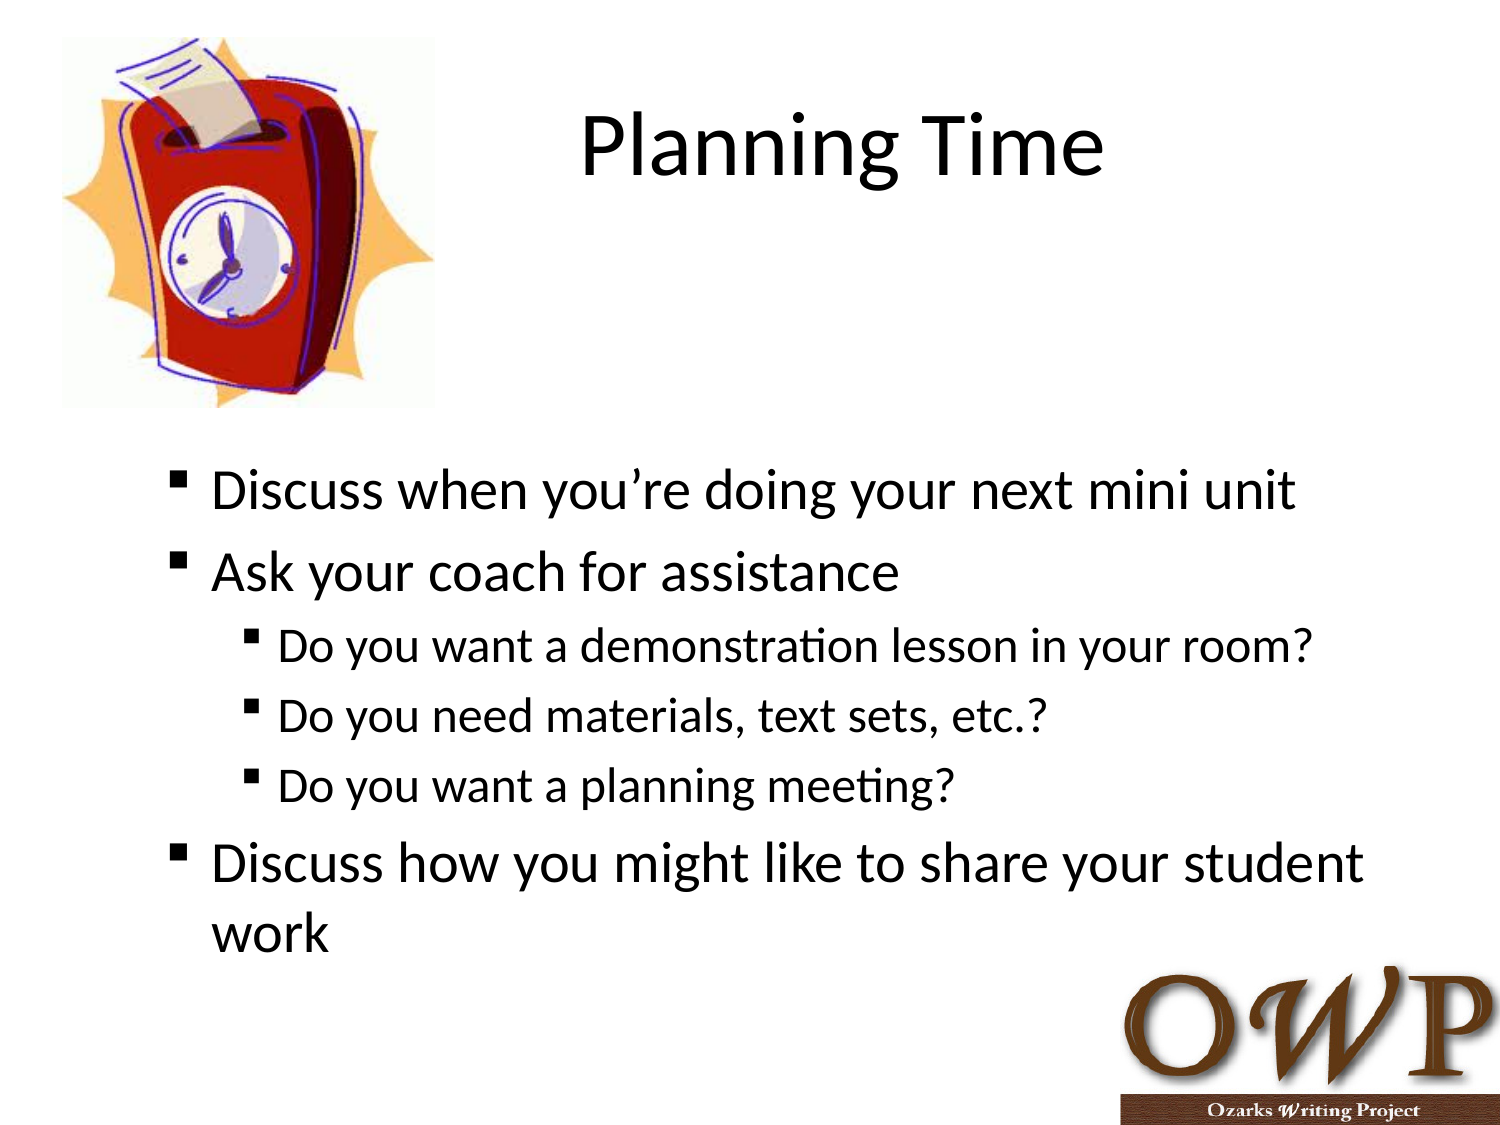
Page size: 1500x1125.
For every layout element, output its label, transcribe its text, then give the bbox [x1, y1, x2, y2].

picture [62, 37, 435, 409]
title Planning Time [438, 44, 1426, 233]
picture [1120, 957, 1500, 1125]
list Discuss when you’re doing your next mini unit Ask your coach for assistance Do you want a demonstration lesson in your room? Do you need materials, text sets, etc.? Do you want a planning meeting? Discuss how you might like to share your student work [74, 262, 1426, 1006]
